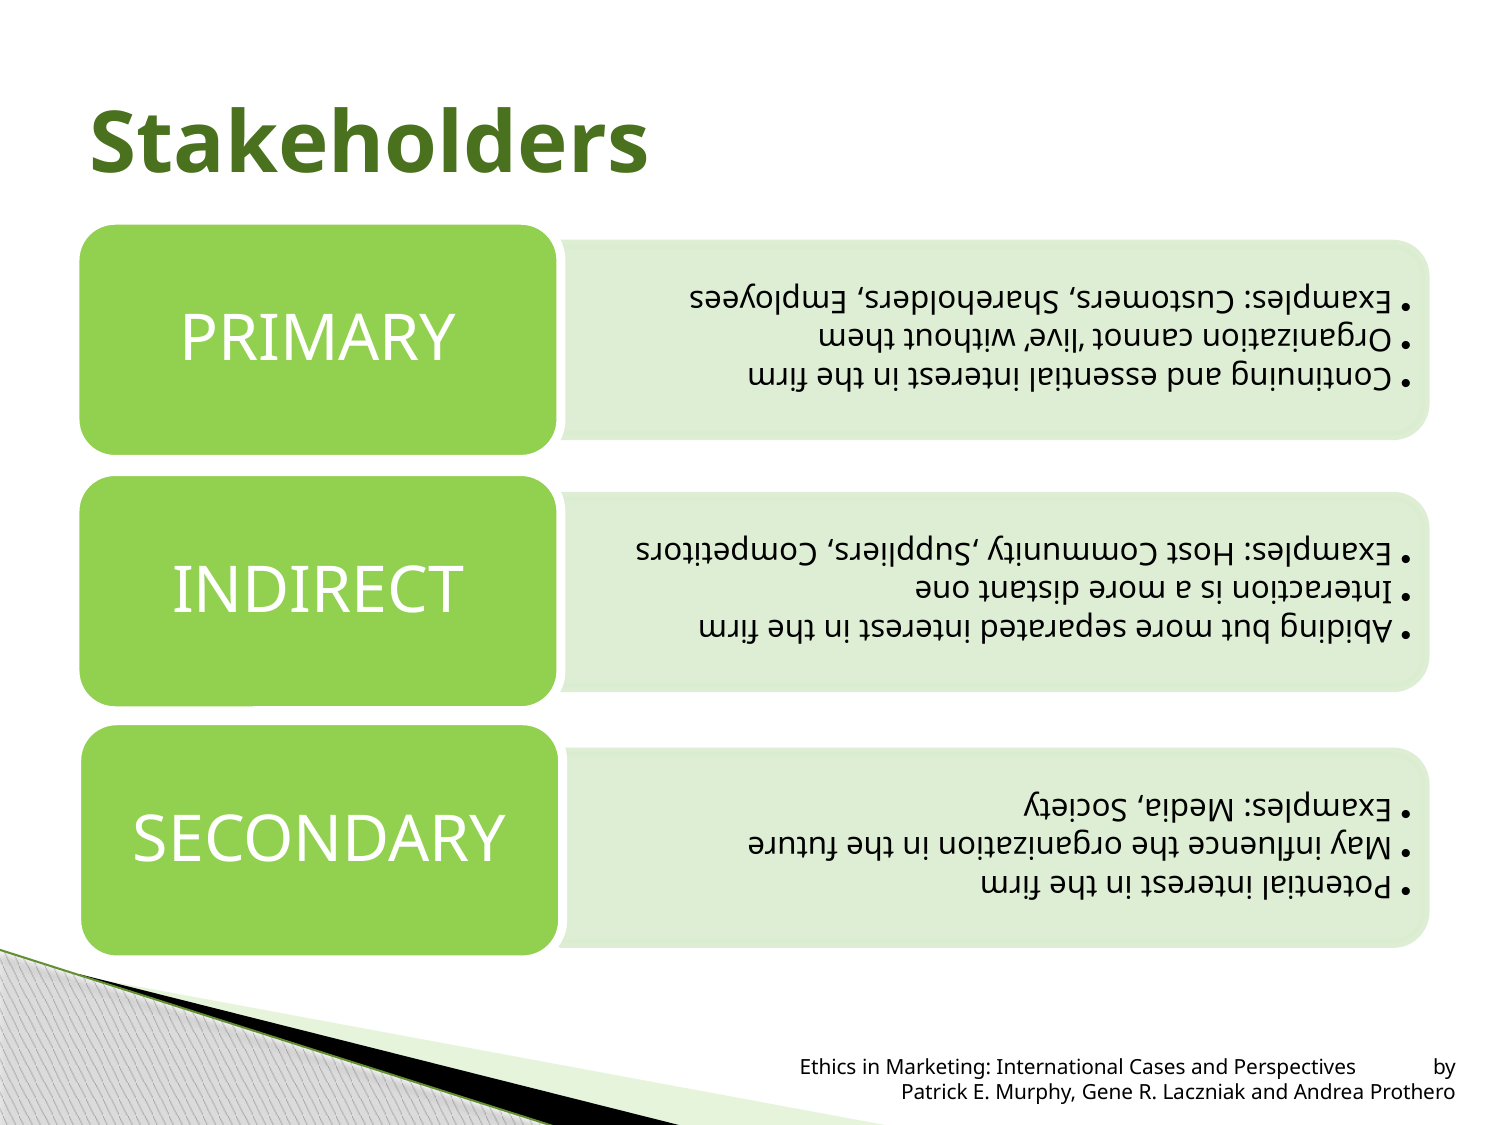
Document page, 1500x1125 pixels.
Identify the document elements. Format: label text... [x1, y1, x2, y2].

title Stakeholders [75, 45, 1425, 219]
footer Ethics in Marketing: International Cases and Perspectives by Patrick E. Murphy, Gene R. Laczniak and Andrea Prothero [718, 1051, 1471, 1112]
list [74, 219, 1426, 963]
